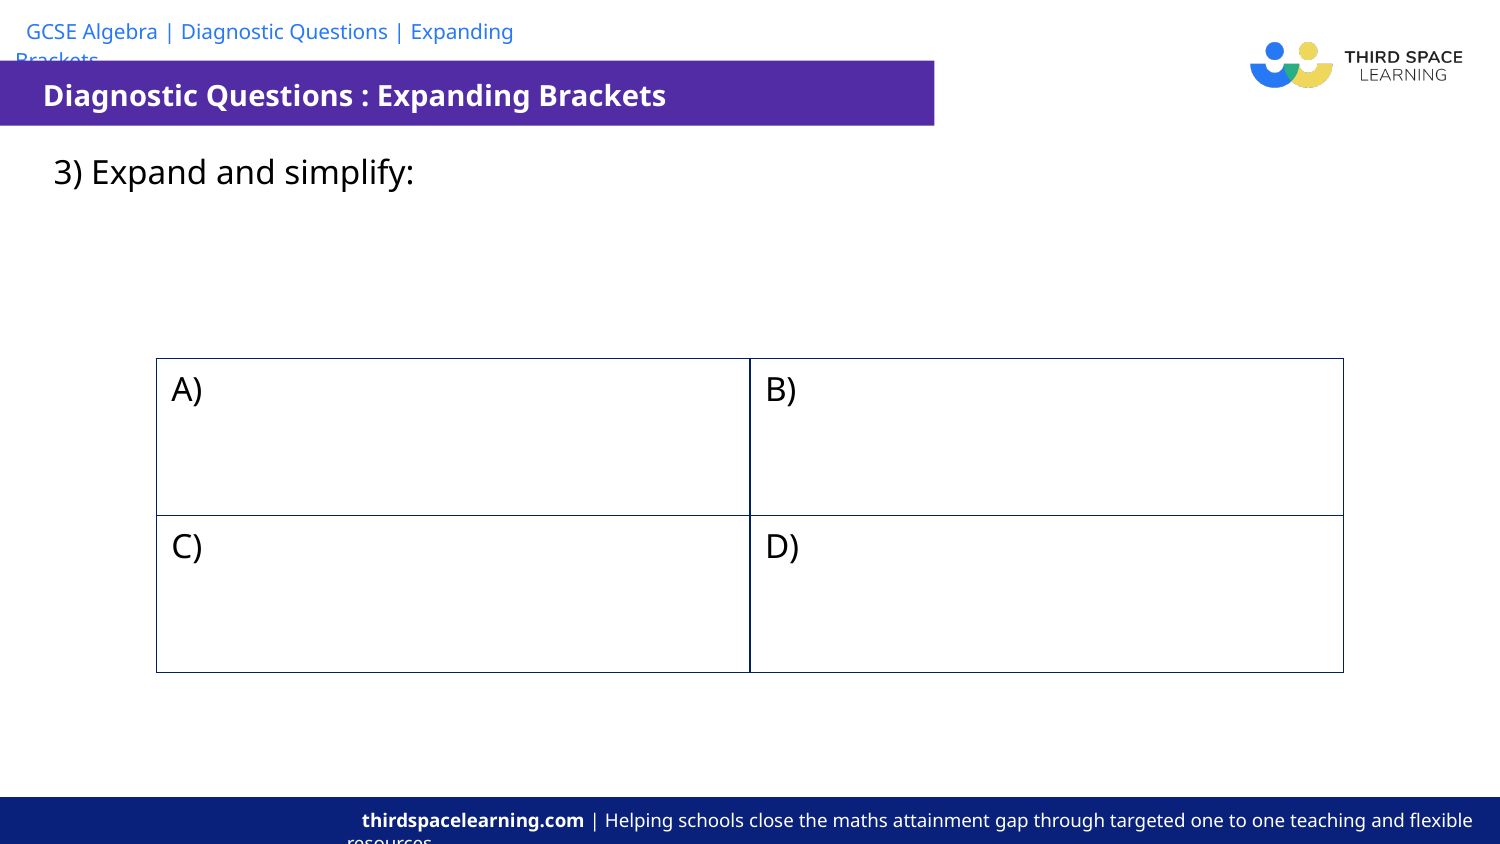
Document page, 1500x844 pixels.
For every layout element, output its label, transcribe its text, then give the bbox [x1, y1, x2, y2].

text_box Diagnostic Questions : Expanding Brackets [27, 61, 778, 127]
picture [1250, 33, 1465, 99]
